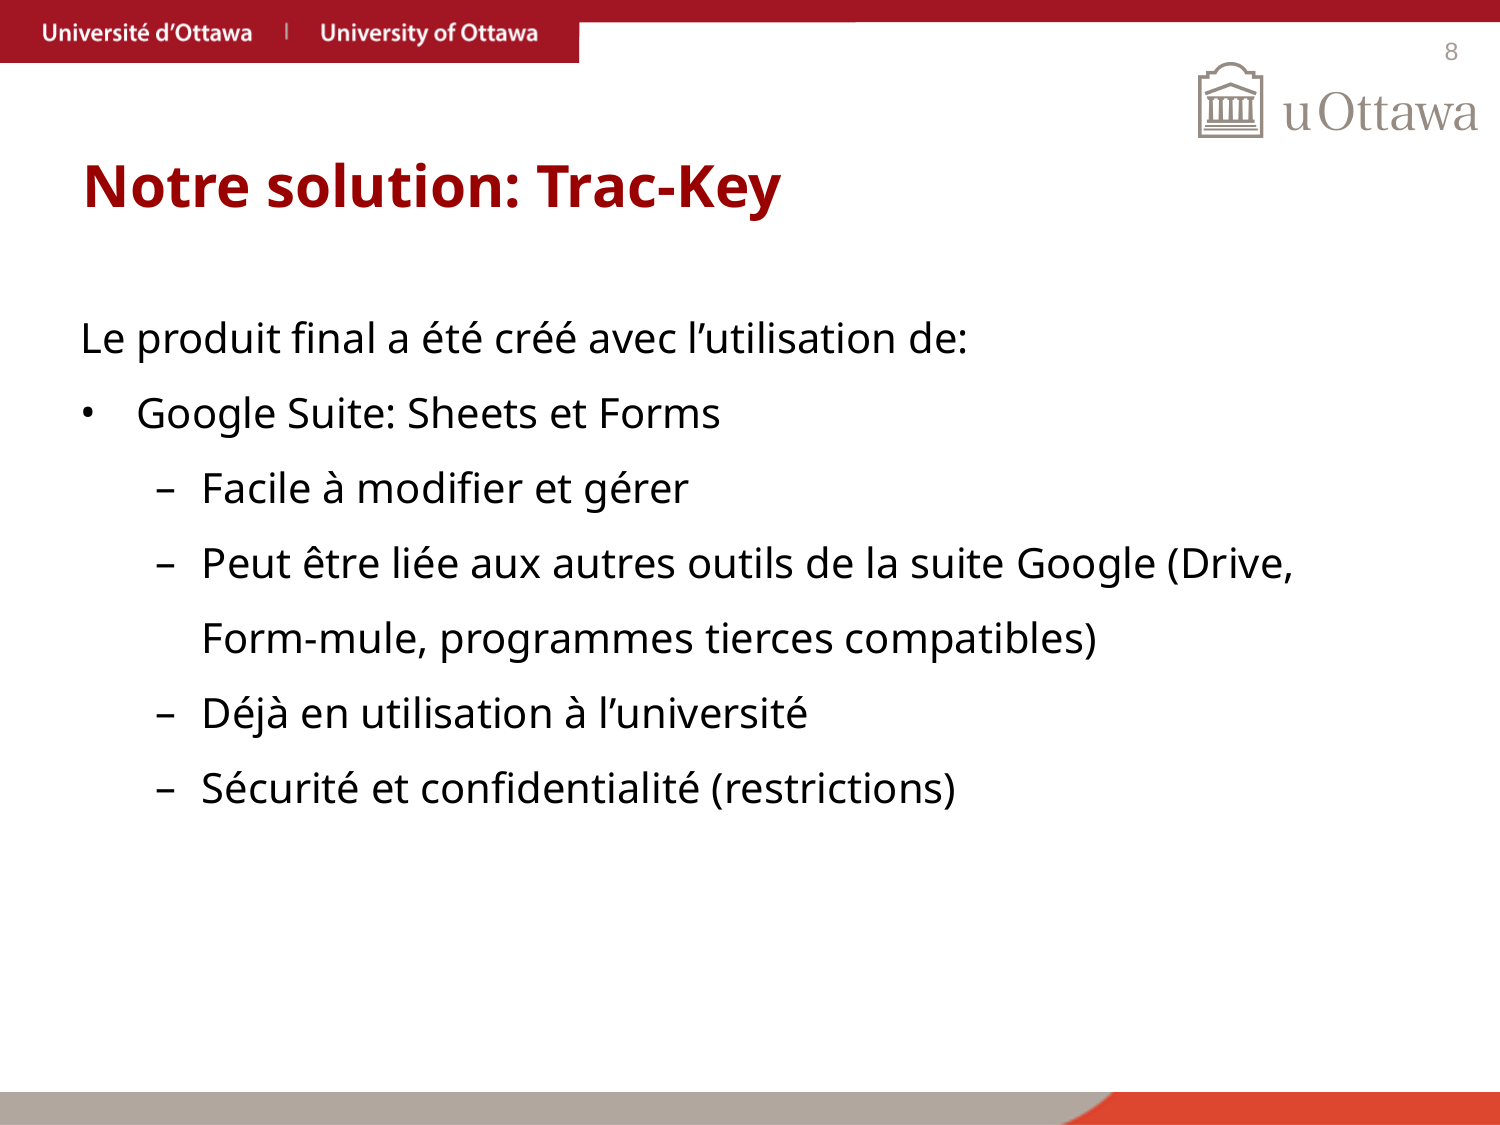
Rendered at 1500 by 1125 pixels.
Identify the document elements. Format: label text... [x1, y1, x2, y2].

picture [0, 1092, 1500, 1125]
picture [0, 0, 1500, 138]
title Notre solution: Trac-Key [67, 113, 1344, 256]
list Le produit final a été créé avec l’utilisation de: Google Suite: Sheets et Forms Facile à modifier et gérer Peut être liée aux autres outils de la suite Google (Drive, Form-mule, programmes tierces compatibles) Déjà en utilisation à l’université Sécurité et confidentialité (restrictions) [64, 278, 1340, 1032]
